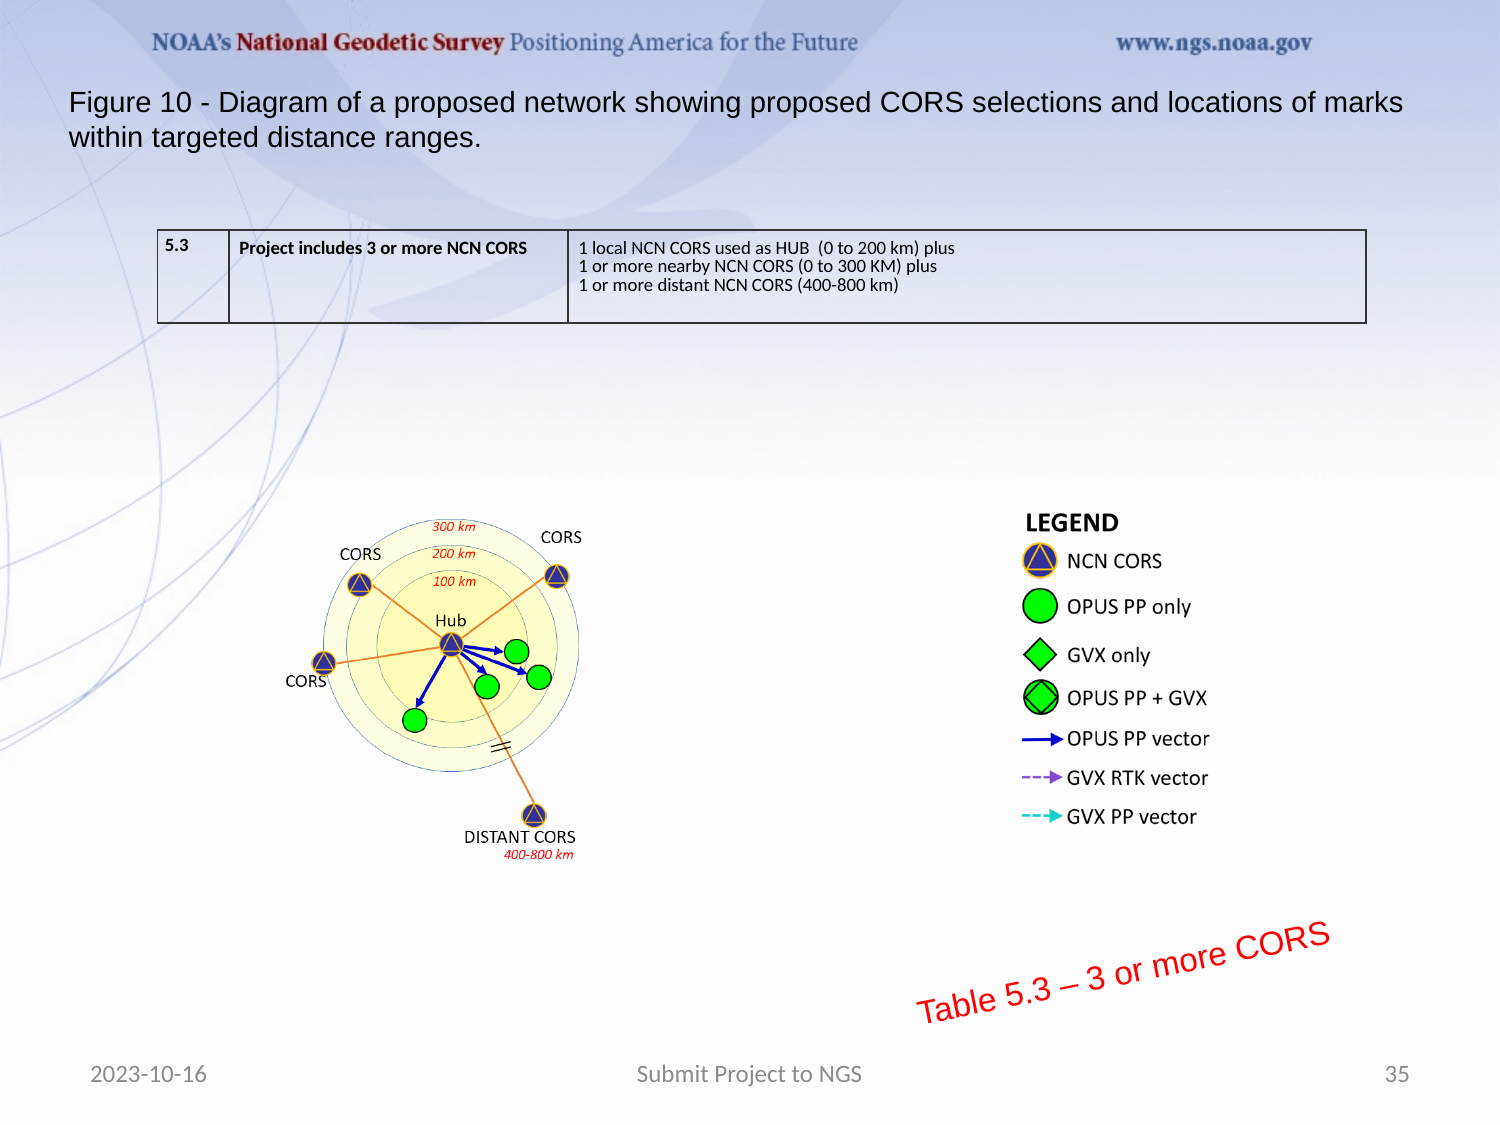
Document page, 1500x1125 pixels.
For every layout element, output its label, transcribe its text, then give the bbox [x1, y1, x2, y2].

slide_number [75, 1042, 425, 1103]
text_box Table 5.3 – 3 or more CORS [897, 871, 1492, 1042]
table_header Project includes 3 or more NCN CORS [230, 231, 567, 322]
text_box Figure 10 - Diagram of a proposed network showing proposed CORS selections and locations of marks within targeted distance ranges. [54, 75, 1425, 161]
table_header 5.3 [158, 231, 228, 322]
table_header 1 local NCN CORS used as HUB (0 to 200 km) plus 1 or more nearby NCN CORS (0 to 300 KM) plus 1 or more distant NCN CORS (400-800 km) [569, 231, 1365, 322]
picture [0, 0, 1500, 1125]
slide_number 35 [1074, 1042, 1425, 1103]
footer Submit Project to NGS [512, 1042, 988, 1103]
